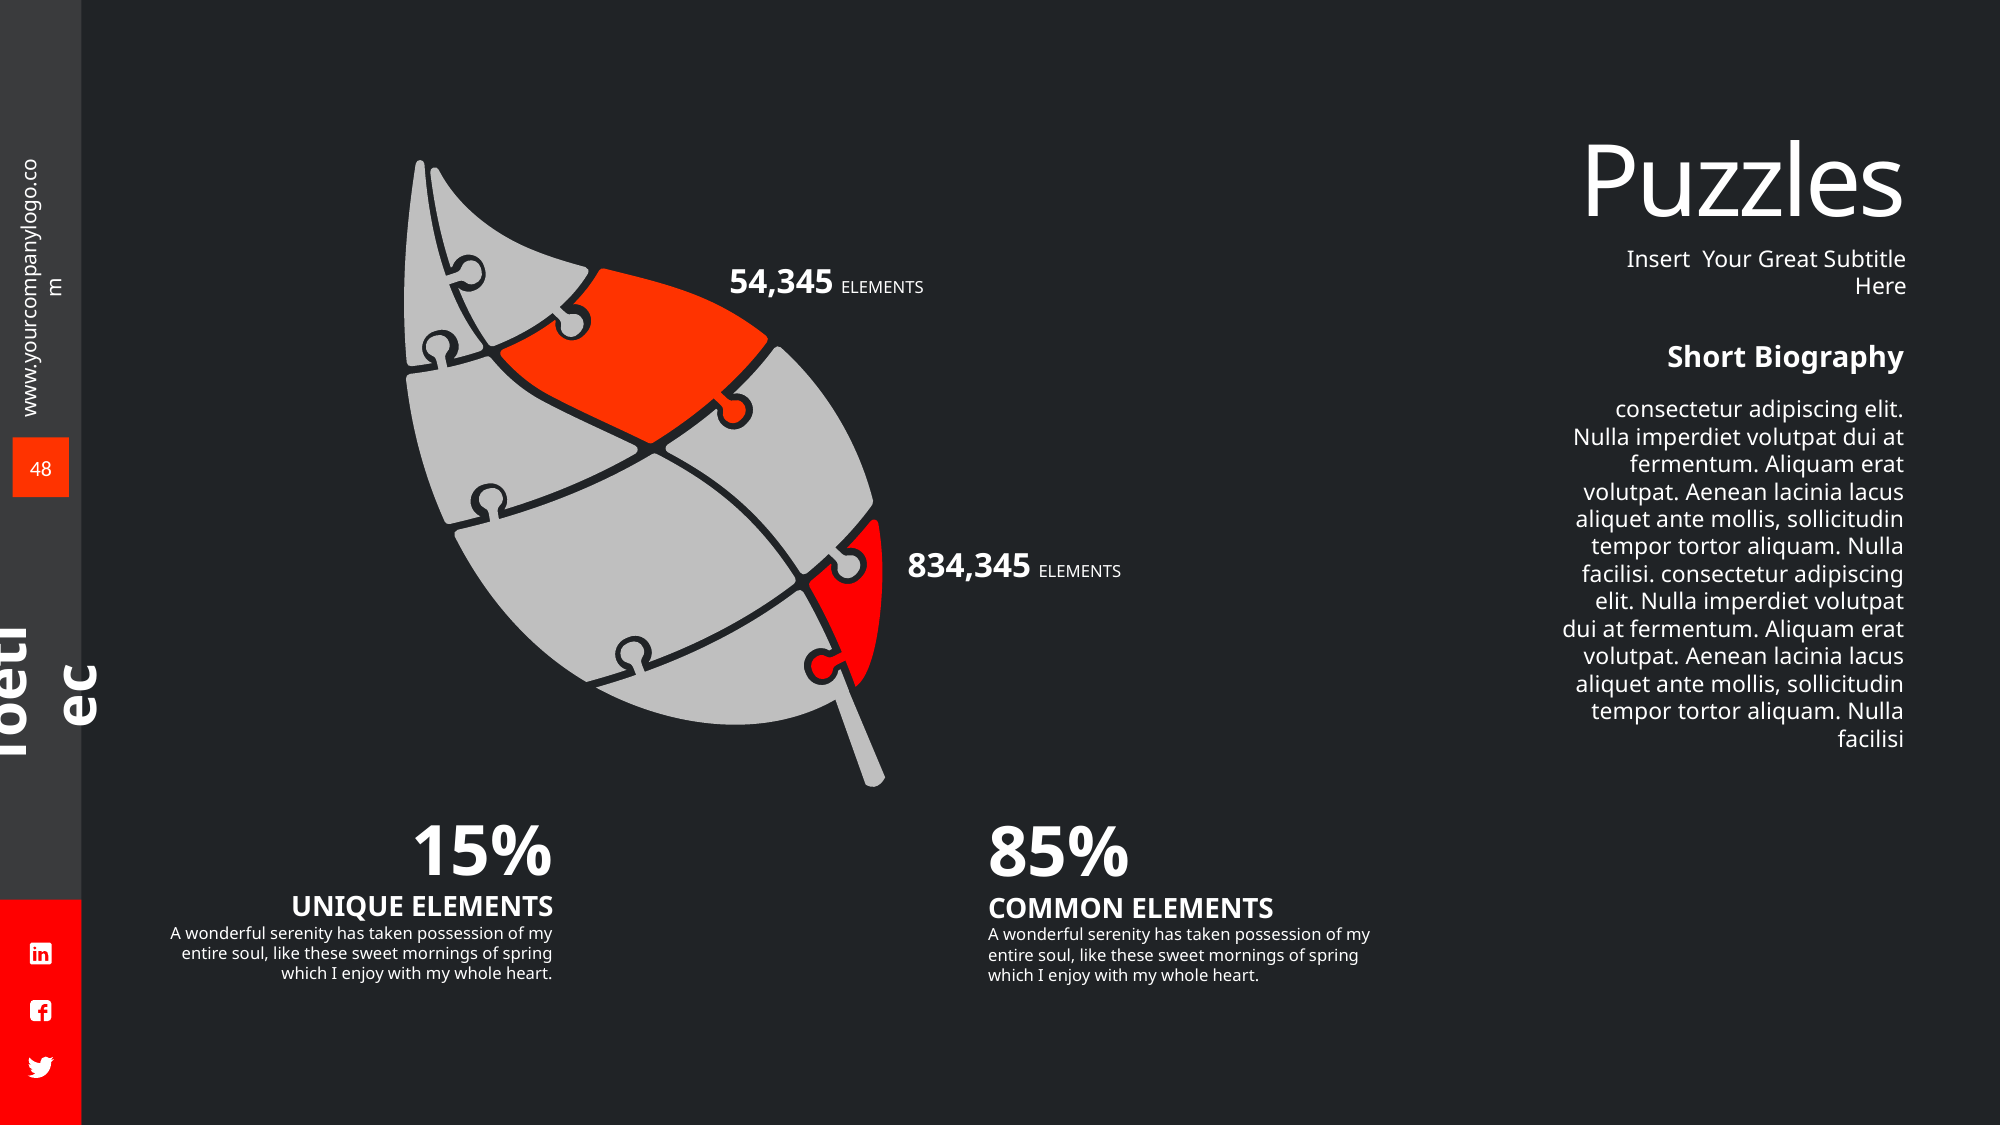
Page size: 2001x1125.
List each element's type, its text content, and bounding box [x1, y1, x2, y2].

text_box Insert Your Great Subtitle Here [1567, 237, 1922, 307]
slide_number 48 [12, 437, 69, 498]
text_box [362, 183, 905, 774]
text_box 15% UNIQUE ELEMENTS A wonderful serenity has taken possession of my entire soul, like these sweet mornings of spring which I enjoy with my whole heart. [147, 784, 574, 993]
text_box Puzzles [1393, 116, 1922, 236]
text_box consectetur adipiscing elit. Nulla imperdiet volutpat dui at fermentum. Aliquam erat volutpat. Aenean lacinia lacus aliquet ante mollis, sollicitudin tempor tortor aliquam. Nulla facilisi. consectetur adipiscing elit. Nulla imperdiet volutpat dui at fermentum. Aliquam erat volutpat. Aenean lacinia lacus aliquet ante mollis, sollicitudin tempor tortor aliquam. Nulla facilisi [1540, 387, 1920, 760]
text_box 85% COMMON ELEMENTS A wonderful serenity has taken possession of my entire soul, like these sweet mornings of spring which I enjoy with my whole heart. [968, 786, 1394, 995]
text_box 54,345 ELEMENTS [905, 252, 940, 308]
text_box Short Biography [1635, 321, 1920, 390]
text_box 834,345 ELEMENTS [905, 537, 1137, 592]
